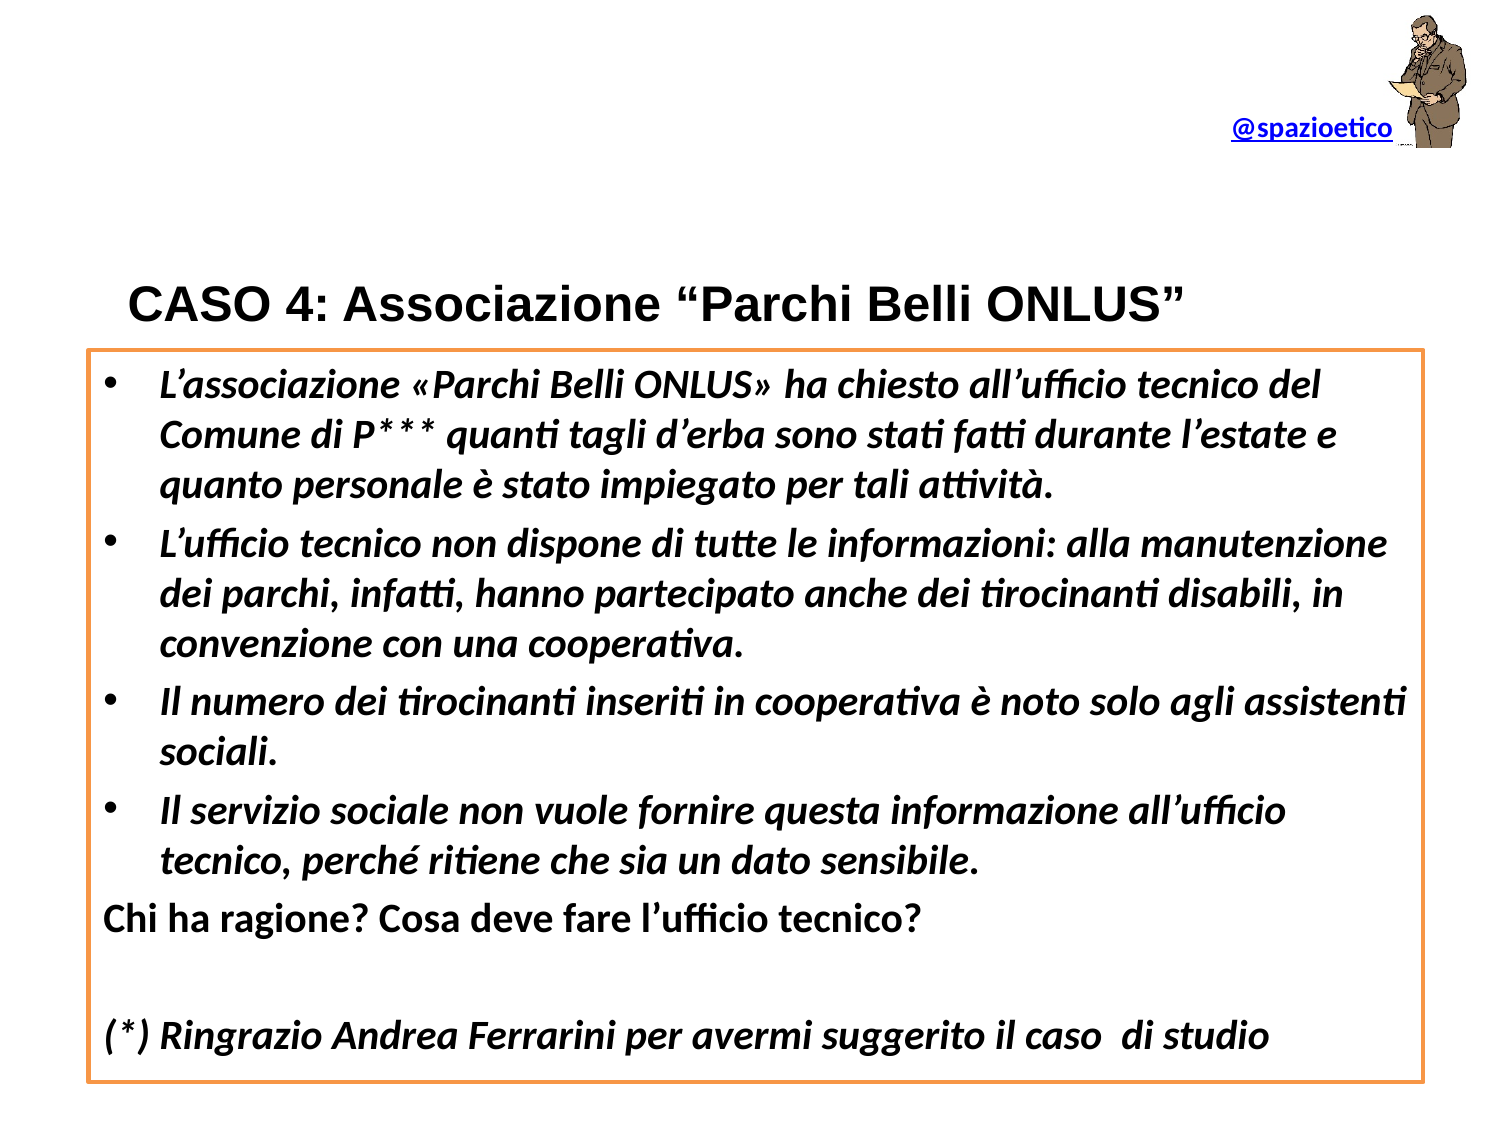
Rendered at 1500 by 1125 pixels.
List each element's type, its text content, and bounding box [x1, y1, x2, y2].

picture [1372, 7, 1488, 148]
text_box L’associazione «Parchi Belli ONLUS» ha chiesto all’ufficio tecnico del Comune di P*** quanti tagli d’erba sono stati fatti durante l’estate e quanto personale è stato impiegato per tali attività. L’ufficio tecnico non dispone di tutte le informazioni: alla manutenzione dei parchi, infatti, hanno partecipato anche dei tirocinanti disabili, in convenzione con una cooperativa. Il numero dei tirocinanti inseriti in cooperativa è noto solo agli assistenti sociali. Il servizio sociale non vuole fornire questa informazione all’ufficio tecnico, perché ritiene che sia un dato sensibile. Chi ha ragione? Cosa deve fare l’ufficio tecnico? (*) Ringrazio Andrea Ferrarini per avermi suggerito il caso di studio [86, 348, 1425, 1084]
title CASO 4: Associazione “Parchi Belli ONLUS” [0, 249, 1333, 354]
